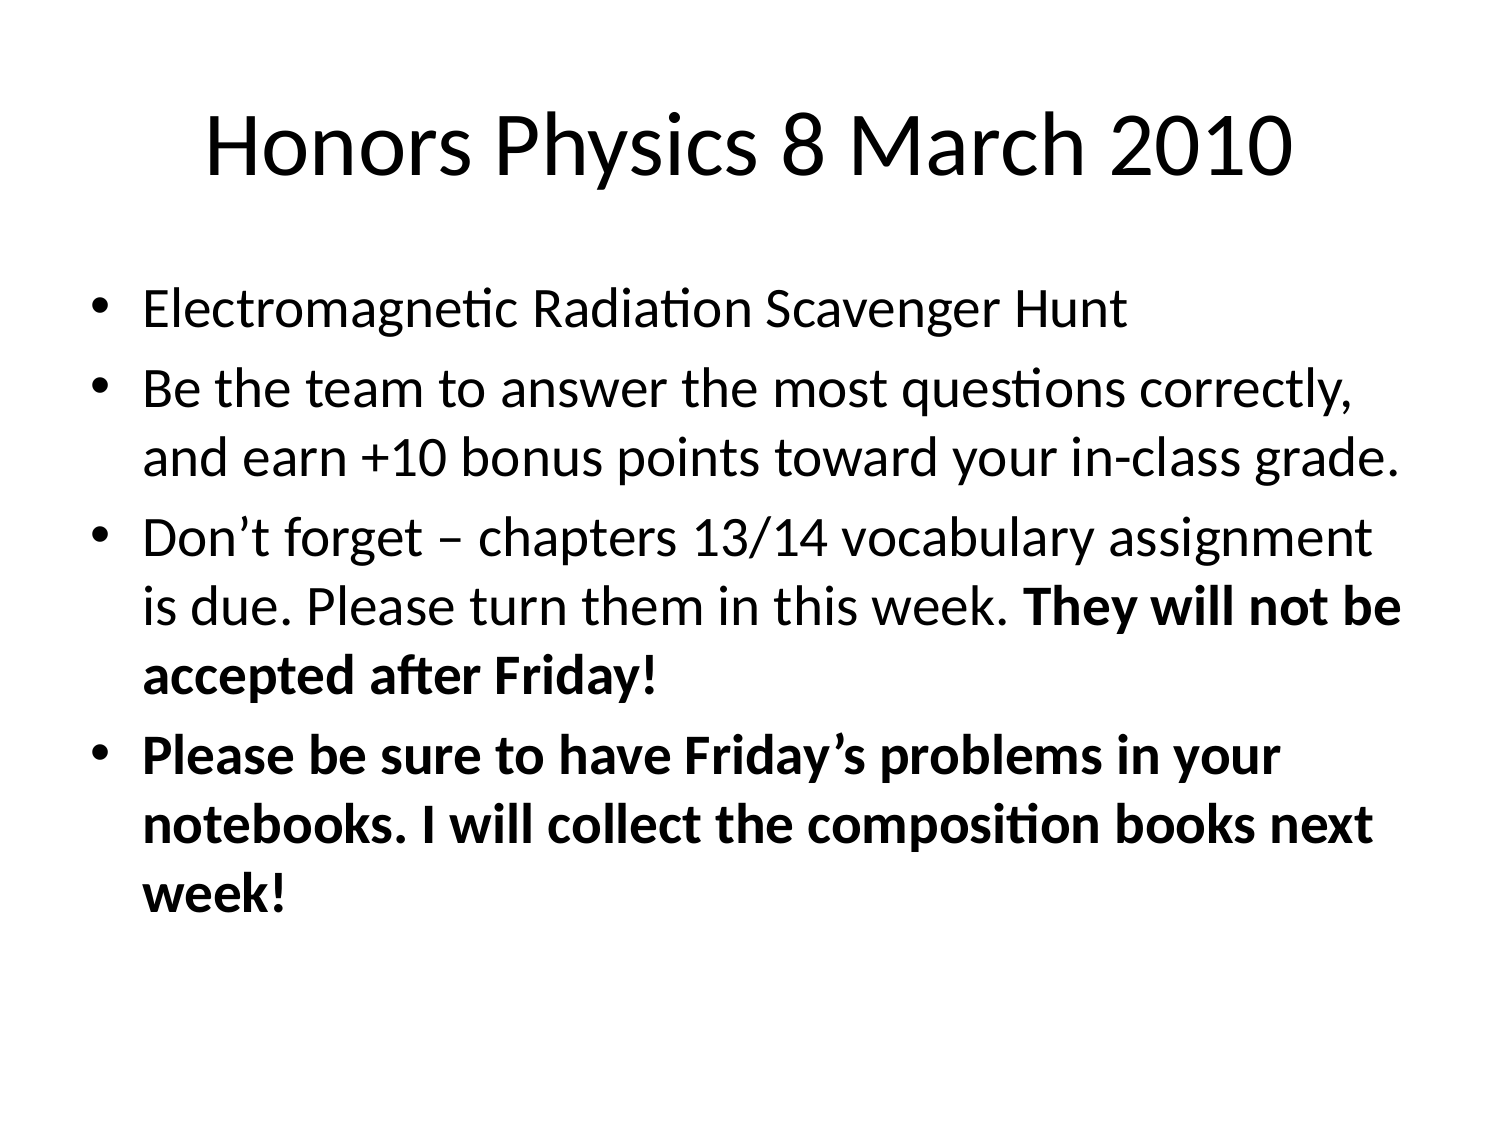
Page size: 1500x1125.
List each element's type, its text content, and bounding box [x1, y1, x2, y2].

list Electromagnetic Radiation Scavenger Hunt Be the team to answer the most questions correctly, and earn +10 bonus points toward your in-class grade. Don’t forget – chapters 13/14 vocabulary assignment is due. Please turn them in this week. They will not be accepted after Friday! Please be sure to have Friday’s problems in your notebooks. I will collect the composition books next week! [75, 262, 1425, 1005]
title Honors Physics 8 March 2010 [75, 45, 1425, 233]
